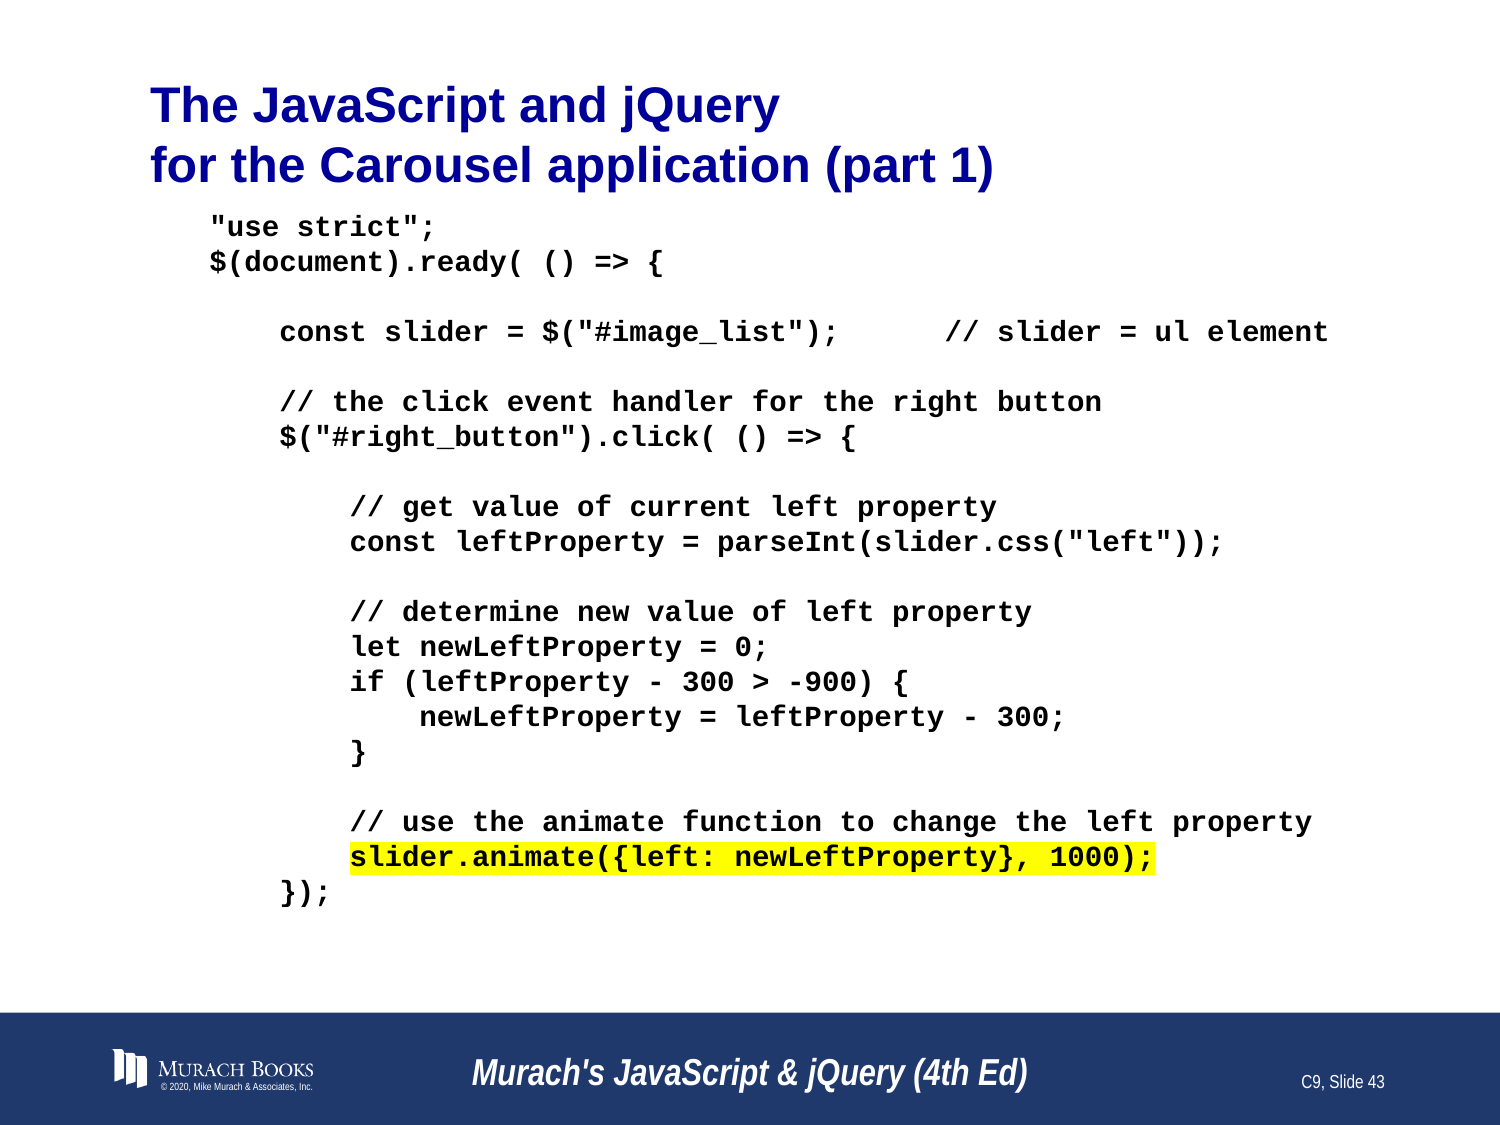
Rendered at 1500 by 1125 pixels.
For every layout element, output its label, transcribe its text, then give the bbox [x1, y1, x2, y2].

slide_number C9, Slide 43 [1087, 1025, 1400, 1100]
footer © 2020, Mike Murach & Associates, Inc. [12, 1025, 463, 1100]
list "use strict"; $(document).ready( () => { const slider = $("#image_list"); // slider = ul element // the click event handler for the right button $("#right_button").click( () => { // get value of current left property const leftProperty = parseInt(slider.css("left")); // determine new value of left property let newLeftProperty = 0; if (leftProperty - 300 > -900) { newLeftProperty = leftProperty - 300; } // use the animate function to change the left property slider.animate({left: newLeftProperty}, 1000); }); [137, 200, 1350, 1000]
slide_number Murach's JavaScript & jQuery (4th Ed) [463, 1025, 1050, 1100]
title The JavaScript and jQuery for the Carousel application (part 1) [150, 72, 1350, 194]
